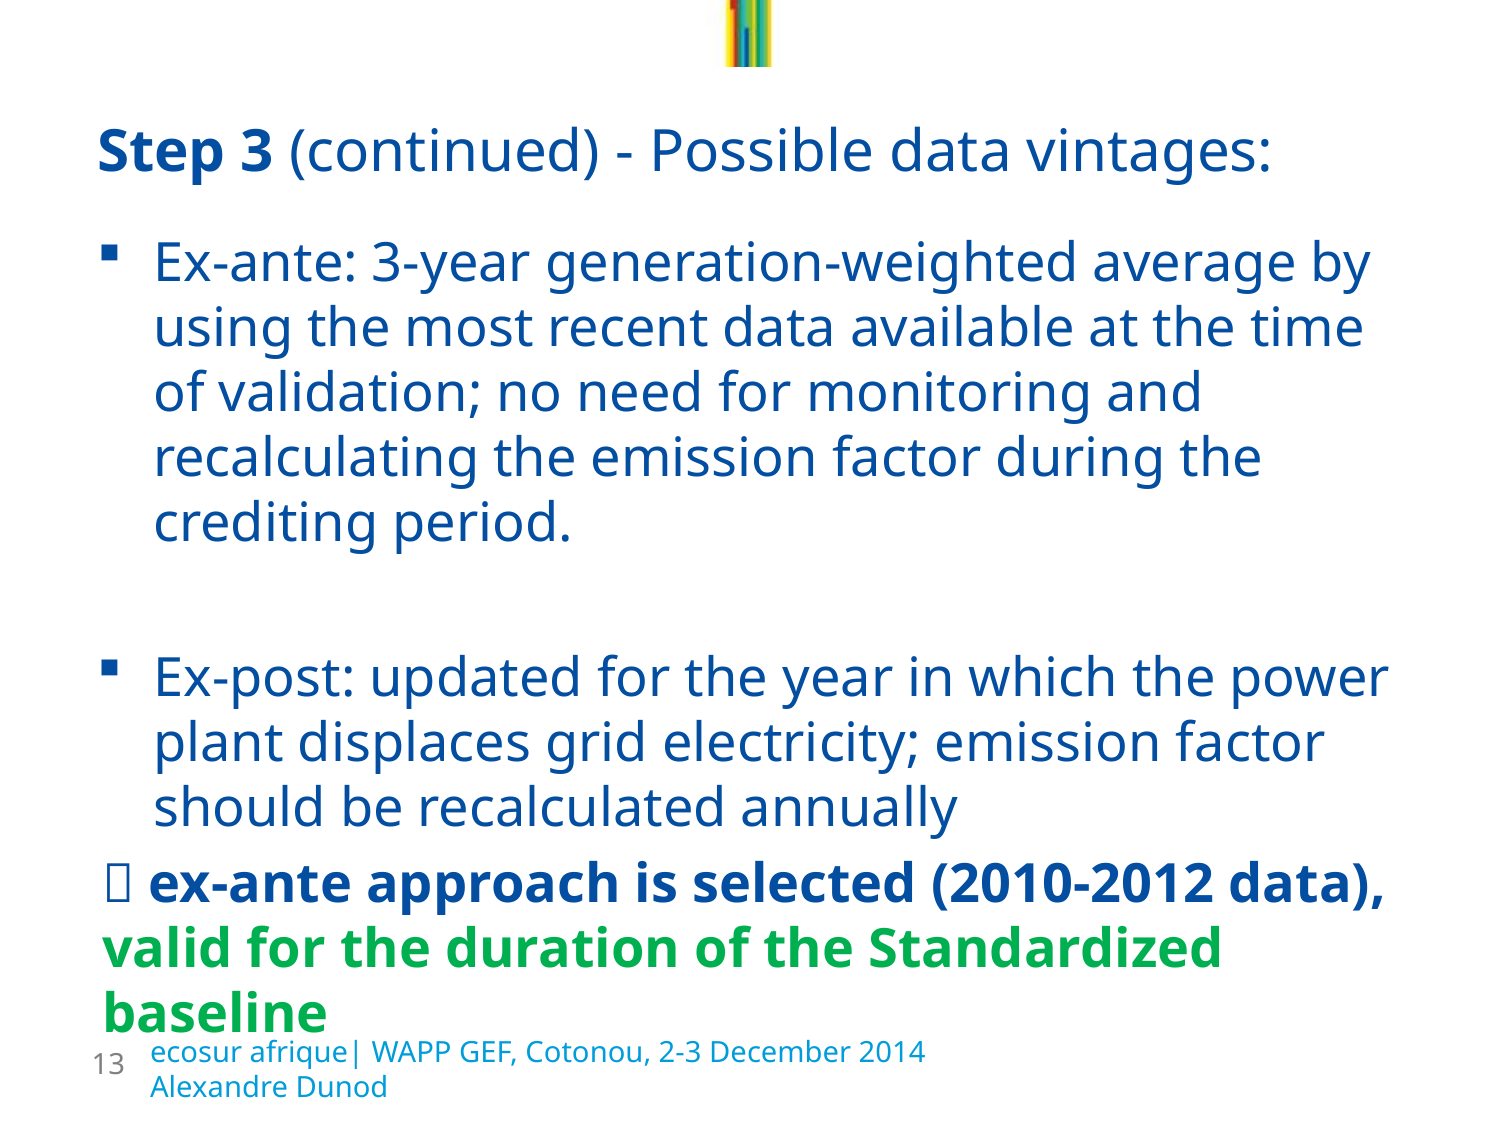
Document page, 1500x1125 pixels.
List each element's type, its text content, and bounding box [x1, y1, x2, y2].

title Step 3 (continued) - Possible data vintages: [82, 70, 1432, 219]
list Ex-ante: 3-year generation-weighted average by using the most recent data available at the time of validation; no need for monitoring and recalculating the emission factor during the crediting period. Ex-post: updated for the year in which the power plant displaces grid electricity; emission factor should be recalculated annually [82, 219, 1432, 838]
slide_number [135, 1037, 1475, 1100]
text_box  ex-ante approach is selected (2010-2012 data), valid for the duration of the Standardized baseline [87, 841, 1413, 1051]
picture [683, 0, 817, 67]
